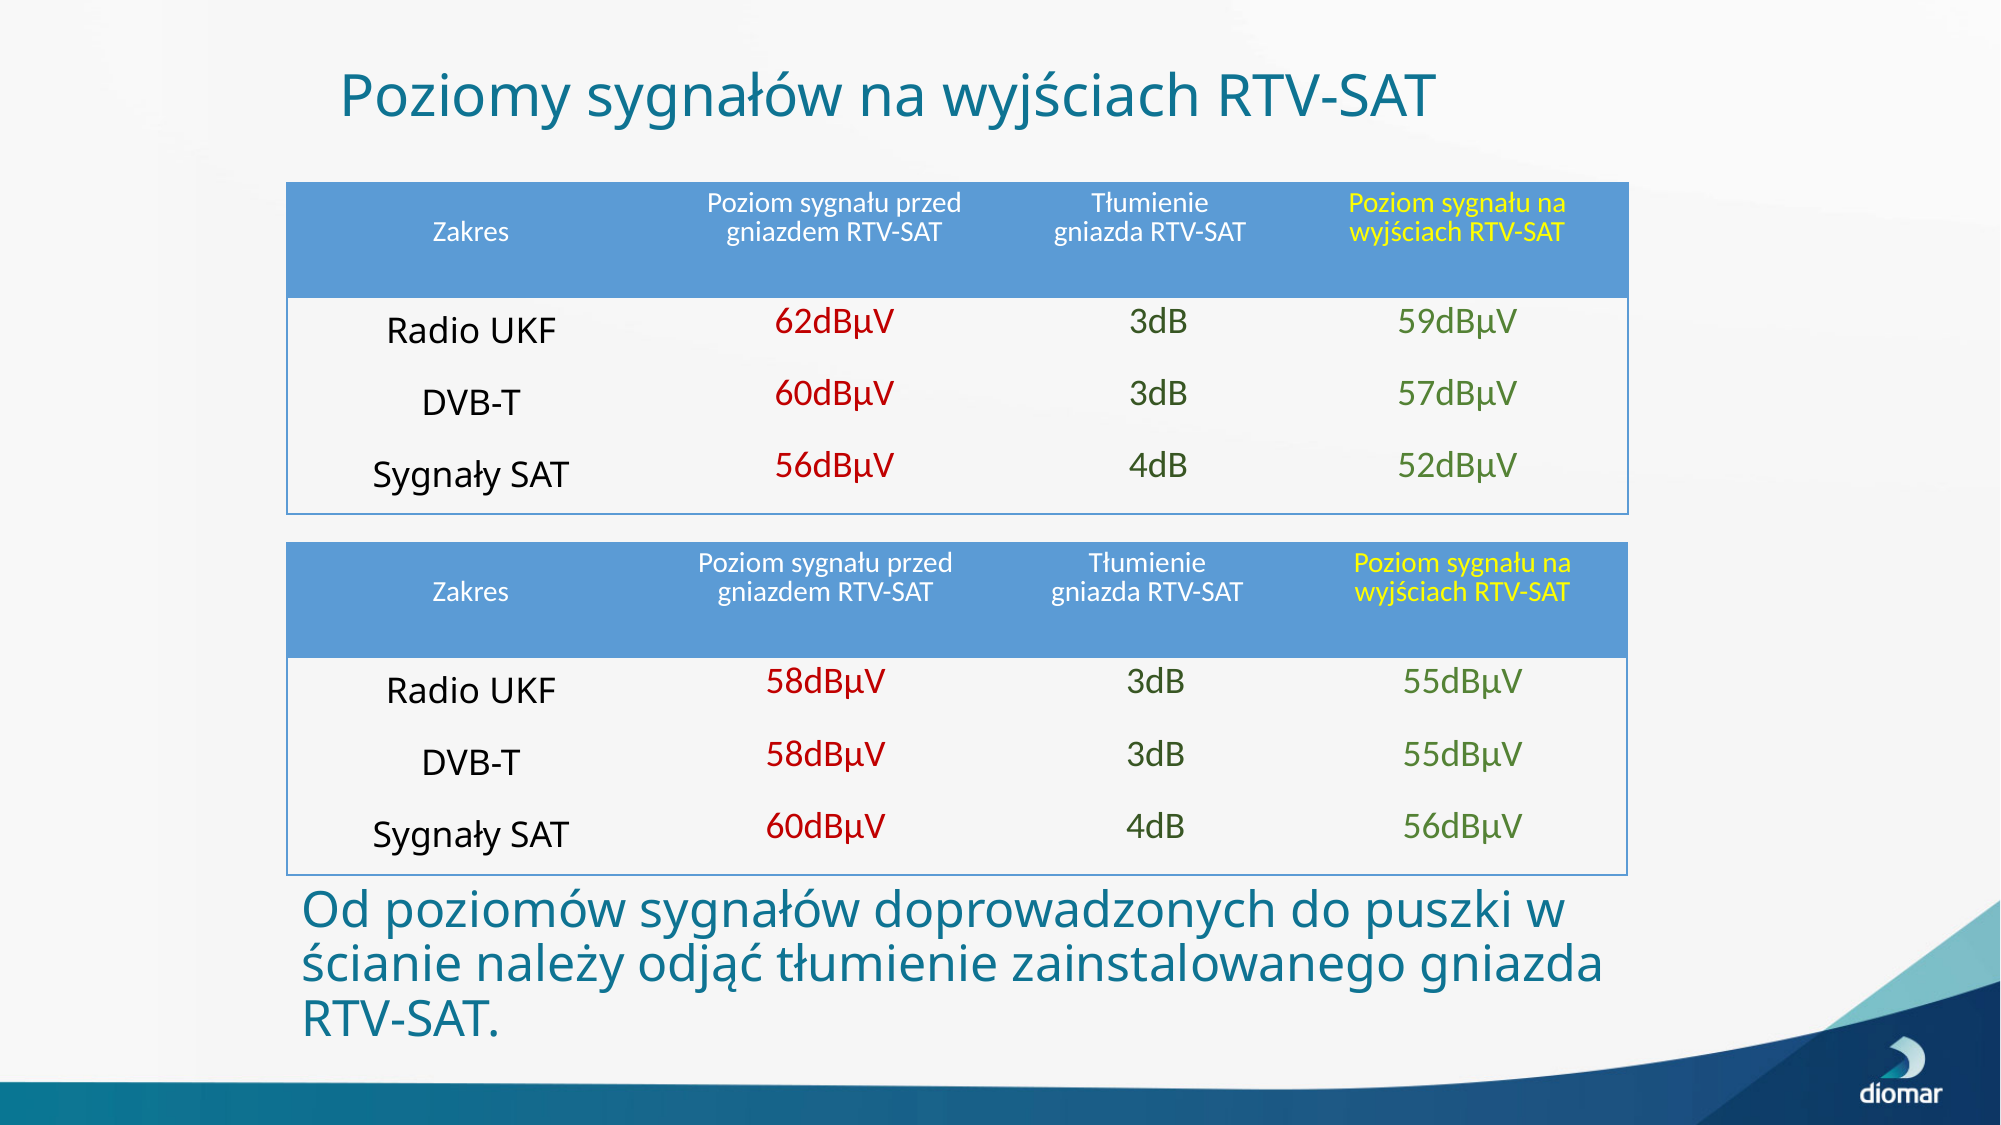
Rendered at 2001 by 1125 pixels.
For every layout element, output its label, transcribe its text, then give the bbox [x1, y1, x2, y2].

table_cell 3dB [1014, 370, 1287, 442]
table_cell 3dB [1014, 298, 1287, 370]
table_cell DVB-T [288, 731, 655, 803]
table_cell Radio UKF [288, 658, 655, 731]
picture [0, 0, 2001, 1125]
table_header Zakres [288, 184, 655, 298]
table_cell 4dB [1014, 442, 1287, 513]
table_cell 52dBµV [1287, 442, 1627, 513]
table_header Poziom sygnału przed gniazdem RTV-SAT [655, 184, 1014, 298]
table_header Zakres [288, 544, 655, 658]
table_cell 56dBµV [1298, 803, 1626, 874]
table_header Tłumienie gniazda RTV-SAT [1014, 184, 1287, 298]
table_header Tłumienie gniazda RTV-SAT [996, 544, 1298, 658]
table_cell 3dB [996, 658, 1298, 731]
table_cell 55dBµV [1298, 731, 1626, 803]
table_cell 57dBµV [1287, 370, 1627, 442]
table_header Poziom sygnału przed gniazdem RTV-SAT [655, 544, 996, 658]
table_cell 62dBµV [655, 298, 1014, 370]
table_cell 3dB [996, 731, 1298, 803]
table_cell DVB-T [288, 370, 655, 442]
table_cell 58dBµV [655, 658, 996, 731]
table_header Poziom sygnału na wyjściach RTV-SAT [1287, 184, 1627, 298]
table_cell 55dBµV [1298, 658, 1626, 731]
table_cell 56dBµV [655, 442, 1014, 513]
table_cell Radio UKF [288, 298, 655, 370]
title Poziomy sygnałów na wyjściach RTV-SAT [324, 50, 1549, 144]
table_header Poziom sygnału na wyjściach RTV-SAT [1298, 544, 1626, 658]
table_cell Sygnały SAT [288, 442, 655, 513]
table_cell 58dBµV [655, 731, 996, 803]
table_cell 60dBµV [655, 803, 996, 874]
table_cell 4dB [996, 803, 1298, 874]
table_cell 59dBµV [1287, 298, 1627, 370]
text_box Od poziomów sygnałów doprowadzonych do puszki w ścianie należy odjąć tłumienie zainstalowanego gniazda RTV-SAT. [287, 919, 1673, 1013]
table_cell Sygnały SAT [288, 803, 655, 874]
table_cell 60dBµV [655, 370, 1014, 442]
